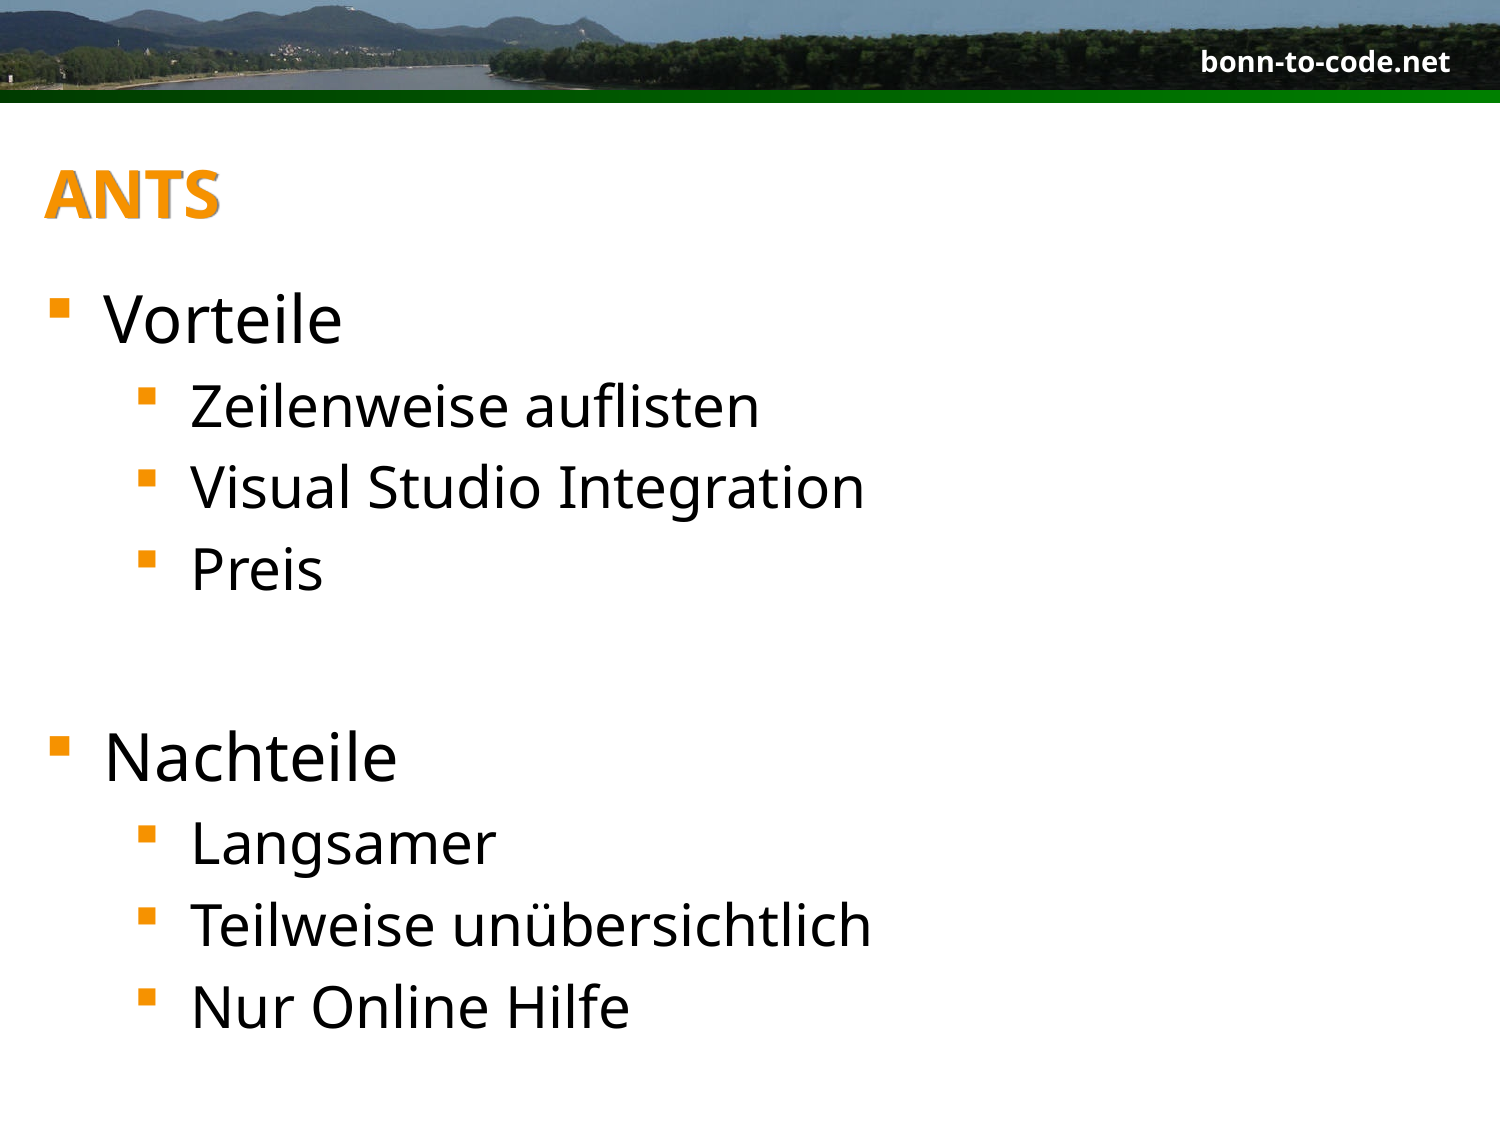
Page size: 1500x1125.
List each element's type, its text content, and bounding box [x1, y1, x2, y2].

list Vorteile Zeilenweise auflisten Visual Studio Integration Preis Nachteile Langsamer Teilweise unübersichtlich Nur Online Hilfe [29, 269, 1430, 1055]
picture [0, 0, 1500, 90]
title ANTS [29, 113, 1471, 270]
